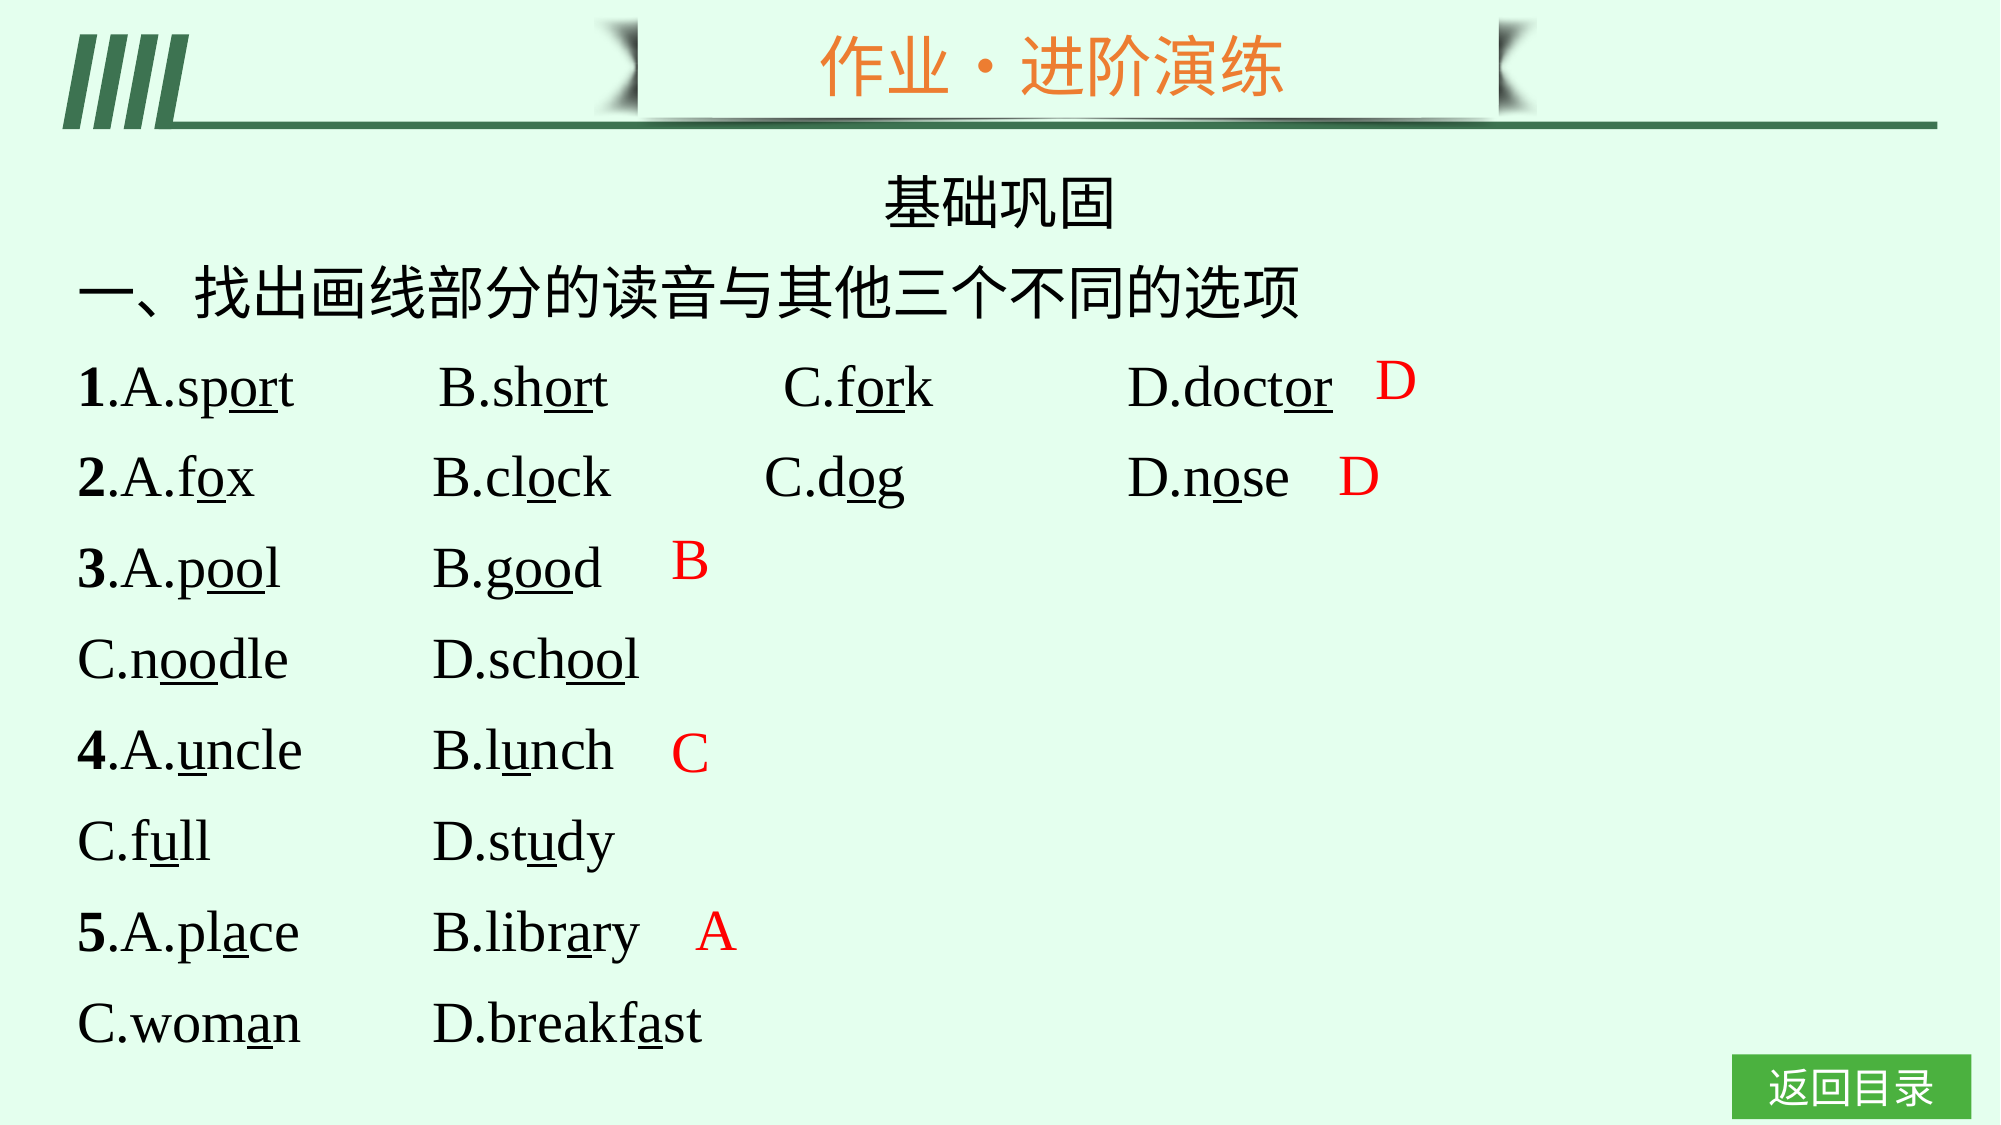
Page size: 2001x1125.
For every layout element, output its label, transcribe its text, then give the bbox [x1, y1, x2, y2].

text_box A [680, 884, 753, 970]
text_box D [1324, 429, 1396, 515]
text_box C [656, 706, 726, 792]
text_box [594, 16, 1537, 127]
text_box 基础巩固 一、找出画线部分的读音与其他三个不同的选项 1.A.sport B.short C.fork D.doctor 2.A.fox B.clock C.dog D.nose 3.A.pool B.good C.noodle D.school 4.A.uncle B.lunch C.full D.study 5.A.place B.library C.woman D.breakfast [62, 137, 1938, 1062]
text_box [62, 34, 1938, 130]
text_box D [1360, 333, 1433, 419]
text_box B [656, 513, 726, 599]
